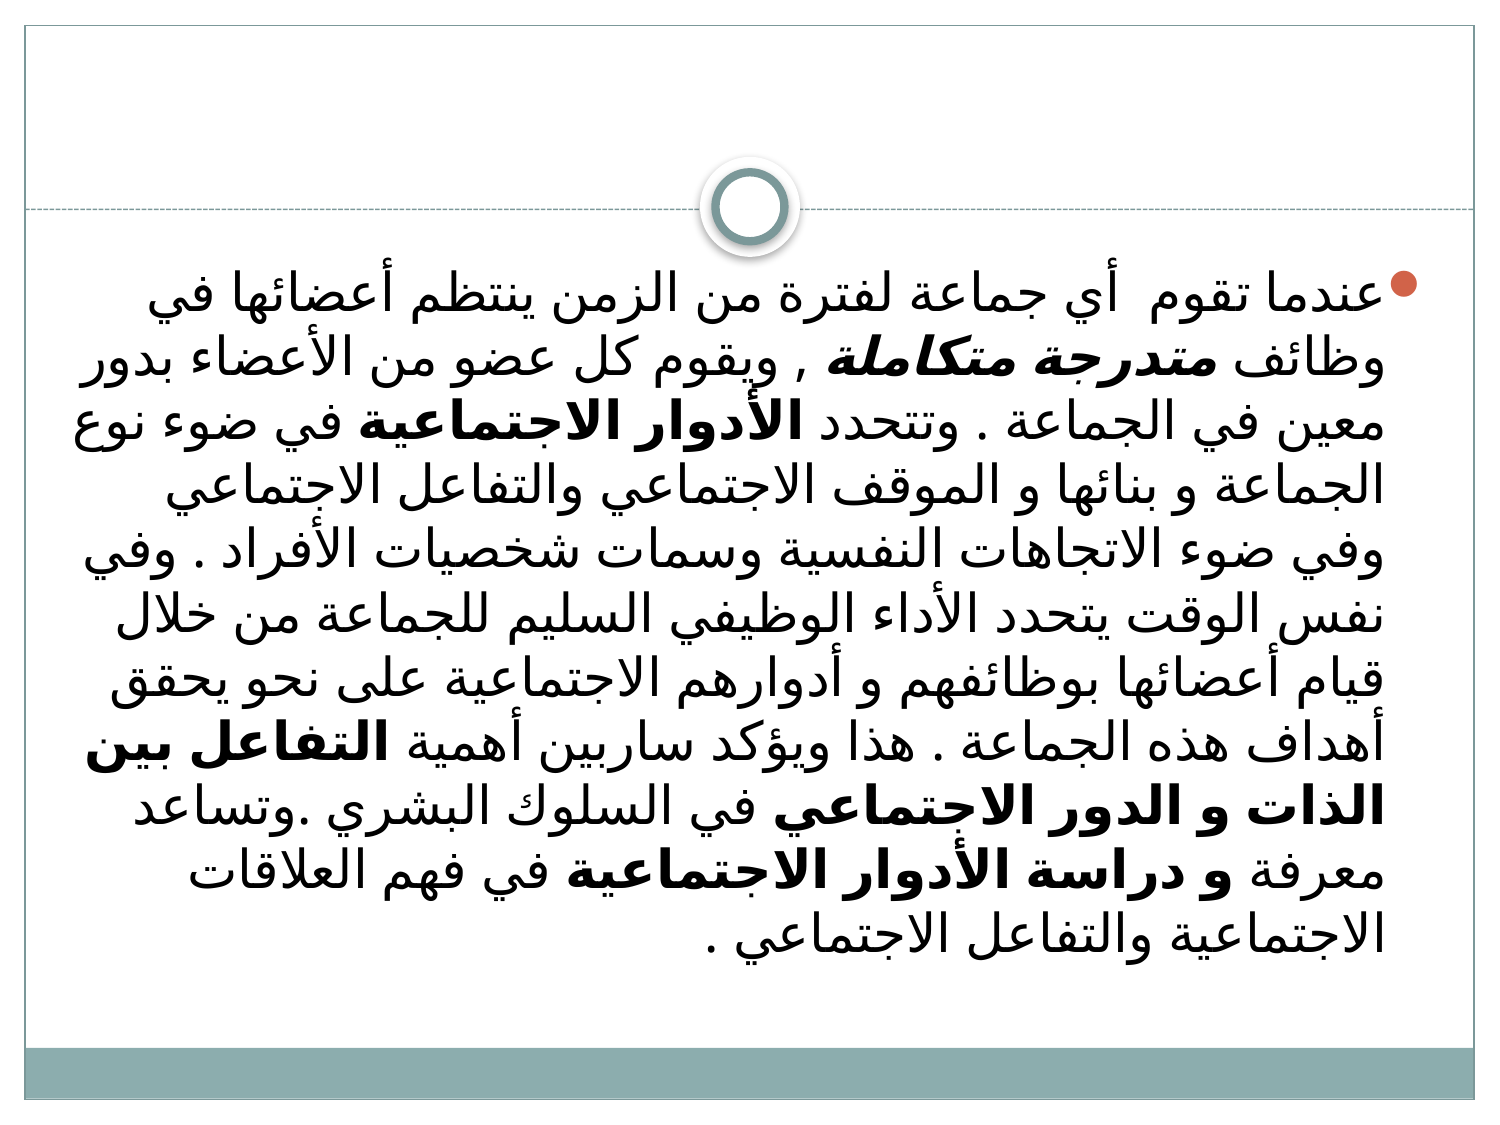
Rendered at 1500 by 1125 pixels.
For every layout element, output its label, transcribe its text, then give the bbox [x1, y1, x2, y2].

list عندما تقوم أي جماعة لفترة من الزمن ينتظم أعضائها في وظائف متدرجة متكاملة , ويقوم كل عضو من الأعضاء بدور معين في الجماعة . وتتحدد الأدوار الاجتماعية في ضوء نوع الجماعة و بنائها و الموقف الاجتماعي والتفاعل الاجتماعي وفي ضوء الاتجاهات النفسية وسمات شخصيات الأفراد . وفي نفس الوقت يتحدد الأداء الوظيفي السليم للجماعة من خلال قيام أعضائها بوظائفهم و أدوارهم الاجتماعية على نحو يحقق أهداف هذه الجماعة . هذا ويؤكد ساربين أهمية التفاعل بين الذات و الدور الاجتماعي في السلوك البشري .وتساعد معرفة و دراسة الأدوار الاجتماعية في فهم العلاقات الاجتماعية والتفاعل الاجتماعي . [49, 250, 1445, 1001]
